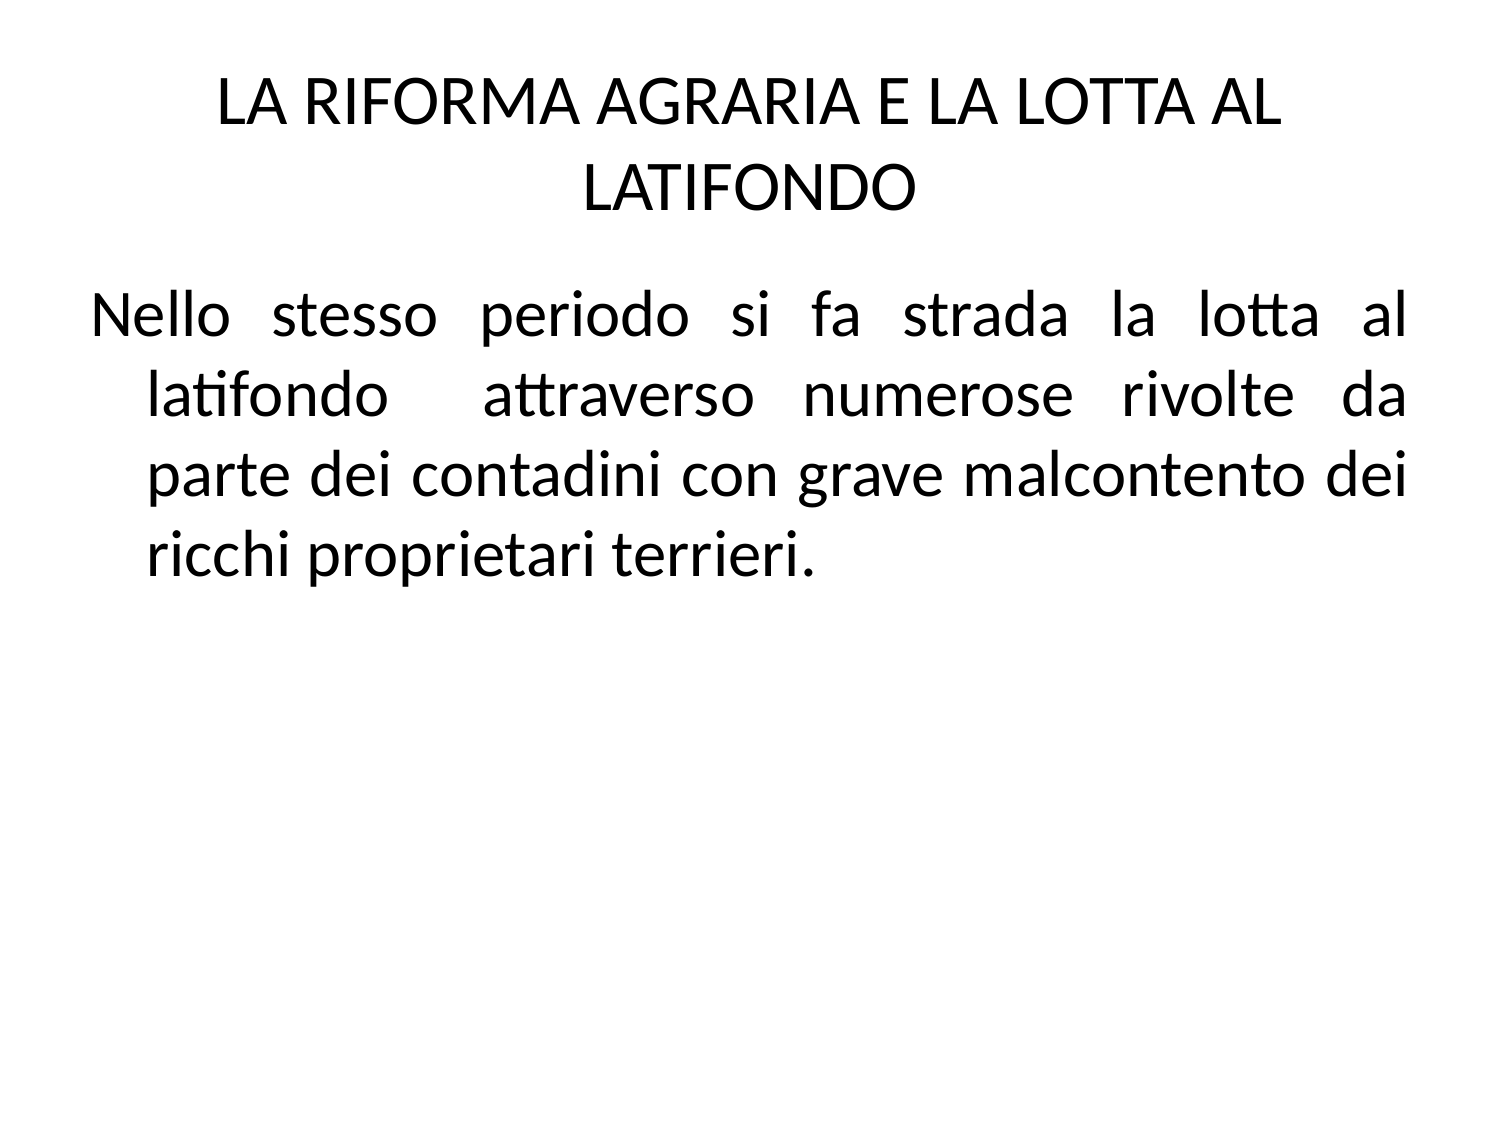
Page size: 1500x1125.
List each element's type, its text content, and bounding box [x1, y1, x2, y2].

list Nello stesso periodo si fa strada la lotta al latifondo attraverso numerose rivolte da parte dei contadini con grave malcontento dei ricchi proprietari terrieri. [75, 262, 1425, 1005]
title LA RIFORMA AGRARIA E LA LOTTA AL LATIFONDO [75, 45, 1425, 233]
